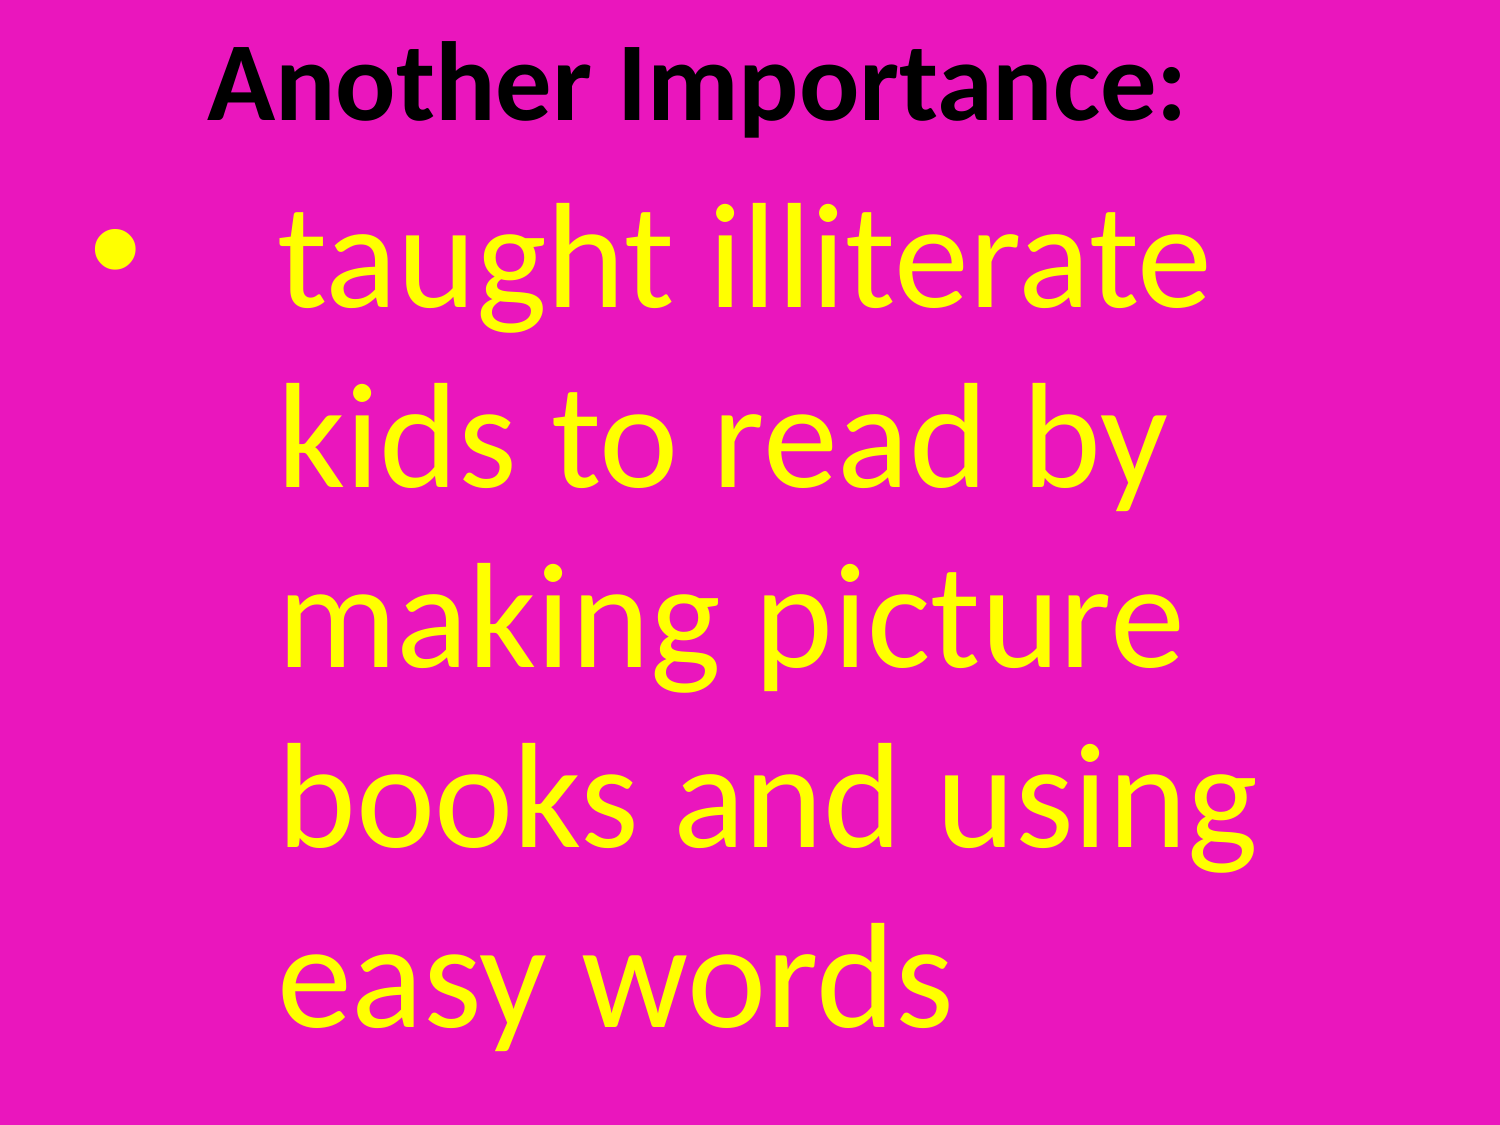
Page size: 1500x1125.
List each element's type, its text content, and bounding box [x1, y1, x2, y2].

text_box taught illiterate kids to read by making picture books and using easy words [0, 149, 1500, 1065]
text_box Another Importance: [192, 0, 1204, 150]
